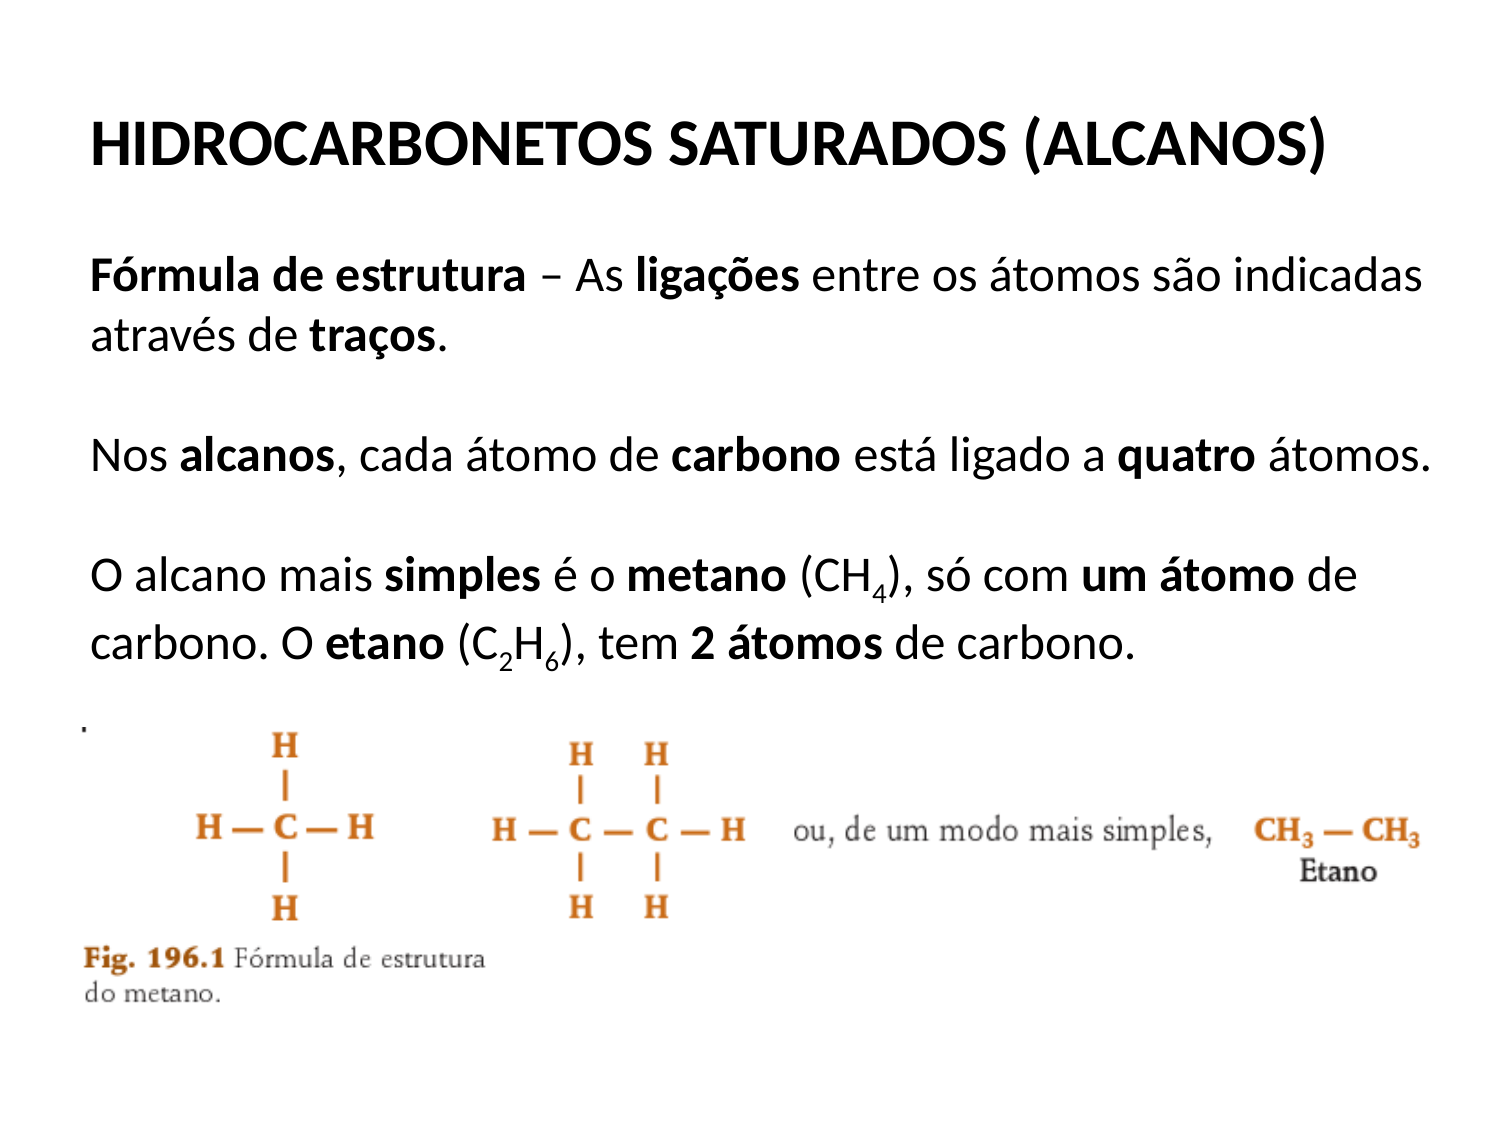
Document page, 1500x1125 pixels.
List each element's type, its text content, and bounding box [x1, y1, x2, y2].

picture [79, 727, 1436, 1024]
title HIDROCARBONETOS SATURADOS (ALCANOS) [75, 45, 1425, 233]
list Fórmula de estrutura – As ligações entre os átomos são indicadas através de traços. Nos alcanos, cada átomo de carbono está ligado a quatro átomos. O alcano mais simples é o metano (CH4), só com um átomo de carbono. O etano (C2H6), tem 2 átomos de carbono. [75, 233, 1459, 976]
